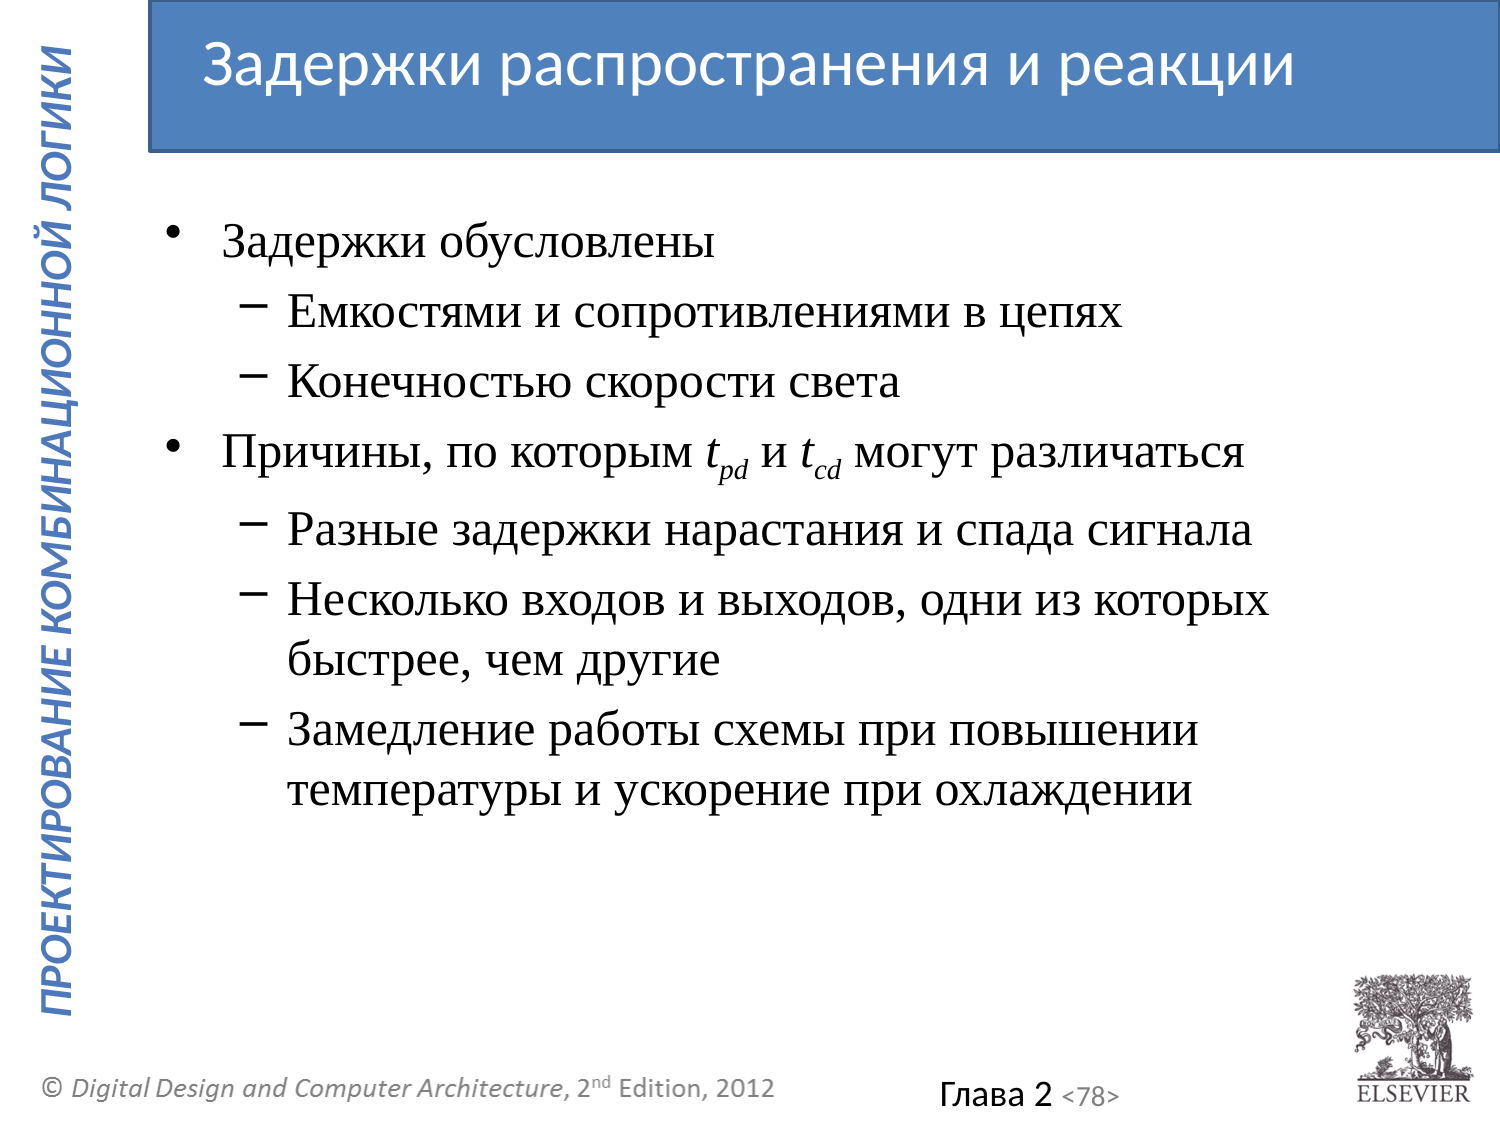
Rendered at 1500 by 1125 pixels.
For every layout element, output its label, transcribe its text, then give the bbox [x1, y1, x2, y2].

text_box [87, 174, 1413, 1025]
text_box Задержки обусловлены Емкостями и сопротивлениями в цепях Конечностью скорости света Причины, по которым tpd и tcd могут различаться Разные задержки нарастания и спада сигнала Несколько входов и выходов, одни из которых быстрее, чем другие Замедление работы схемы при повышении температуры и ускорение при охлаждении [150, 199, 1413, 1013]
picture [0, 0, 1500, 1125]
text_box Задержки распространения и реакции [187, 11, 1488, 106]
